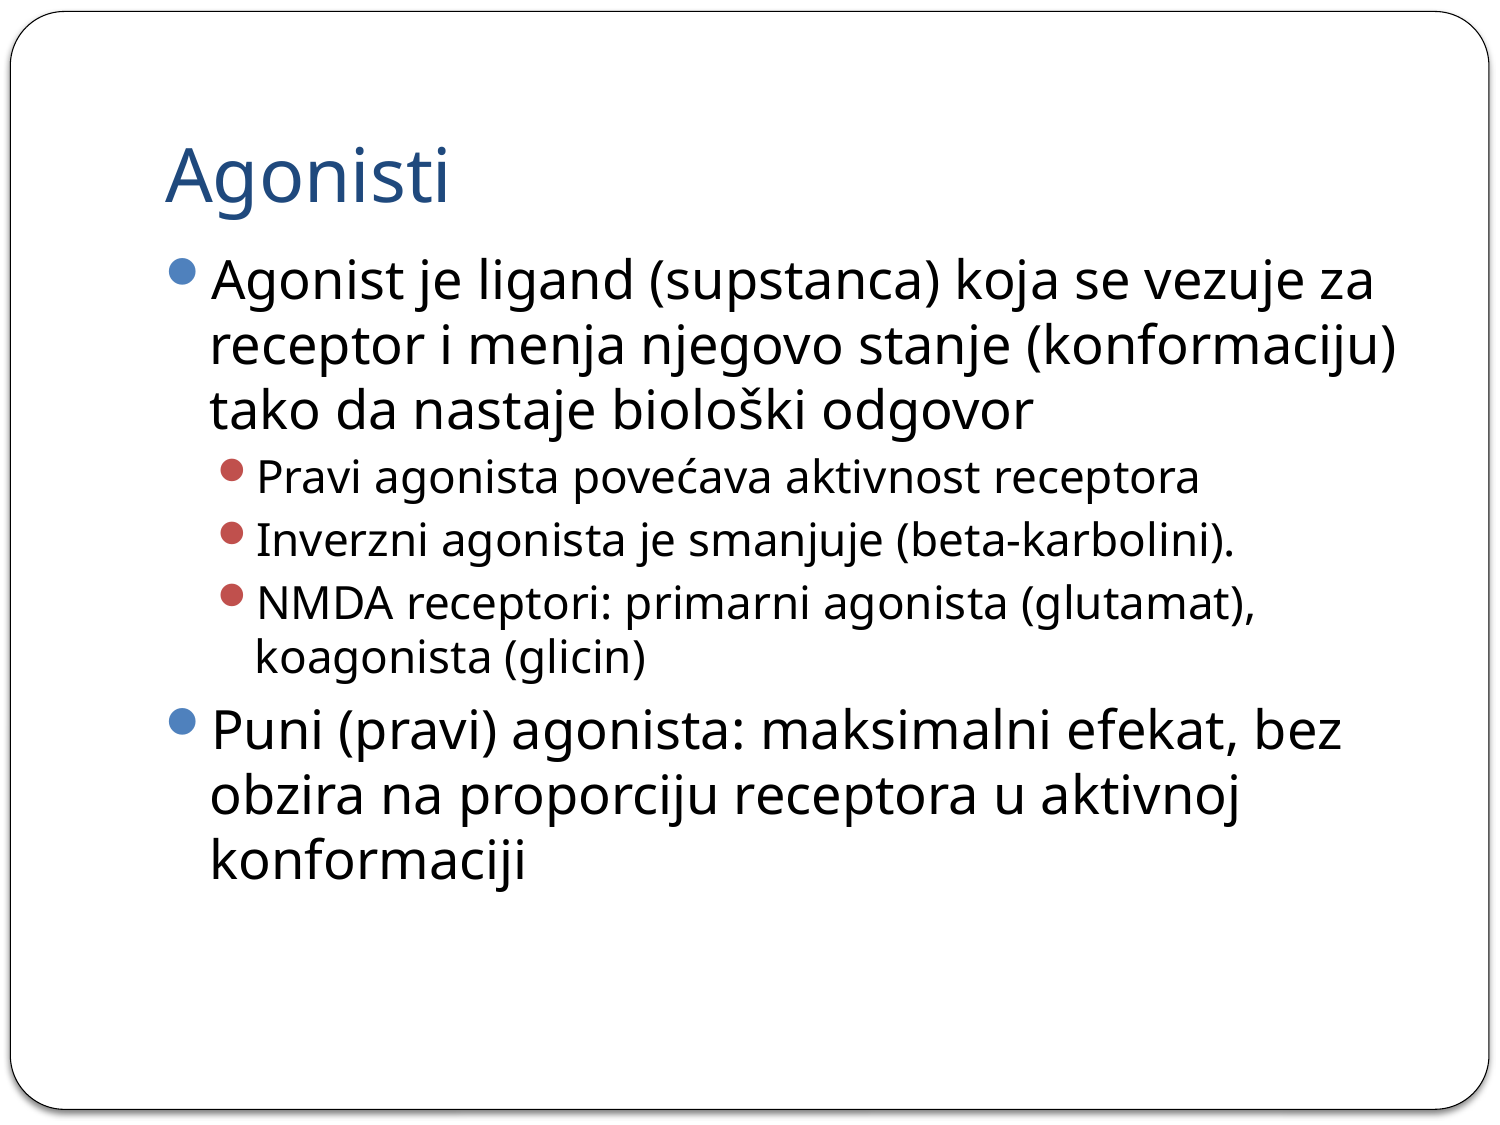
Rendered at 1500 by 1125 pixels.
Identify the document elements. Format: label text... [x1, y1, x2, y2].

list Agonist je ligand (supstanca) koja se vezuje za receptor i menja njegovo stanje (konformaciju) tako da nastaje biološki odgovor Pravi agonista povećava aktivnost receptora Inverzni agonista je smanjuje (beta-karbolini). NMDA receptori: primarni agonista (glutamat), koagonista (glicin) Puni (pravi) agonista: maksimalni efekat, bez obzira na proporciju receptora u aktivnoj konformaciji [149, 237, 1426, 988]
title Agonisti [149, 44, 1426, 233]
